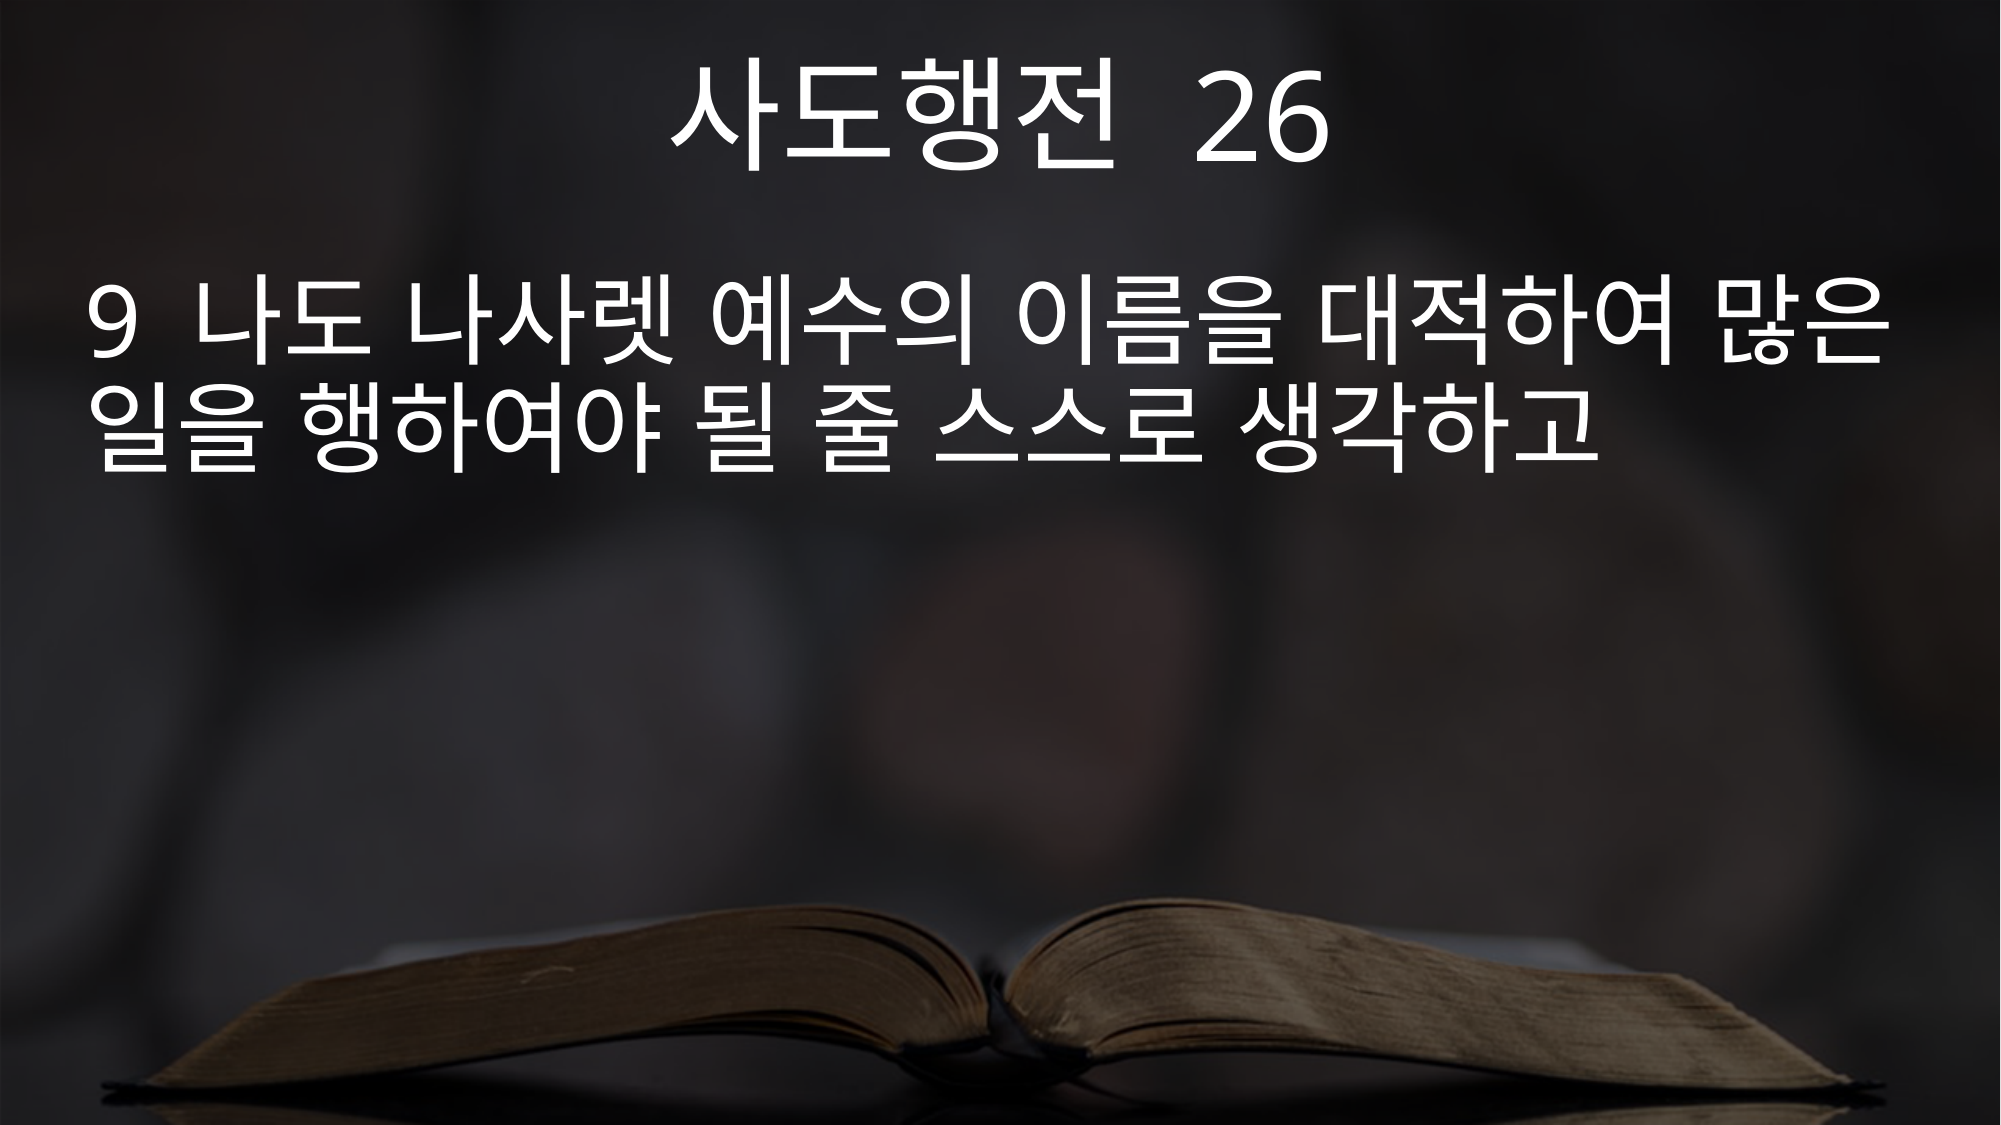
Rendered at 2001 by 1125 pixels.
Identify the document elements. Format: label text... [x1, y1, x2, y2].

footer 사도행전 26 [0, 32, 2000, 192]
list 9 나도 나사렛 예수의 이름을 대적하여 많은 일을 행하여야 될 줄 스스로 생각하고 [69, 263, 1953, 423]
picture [0, 0, 2001, 1125]
